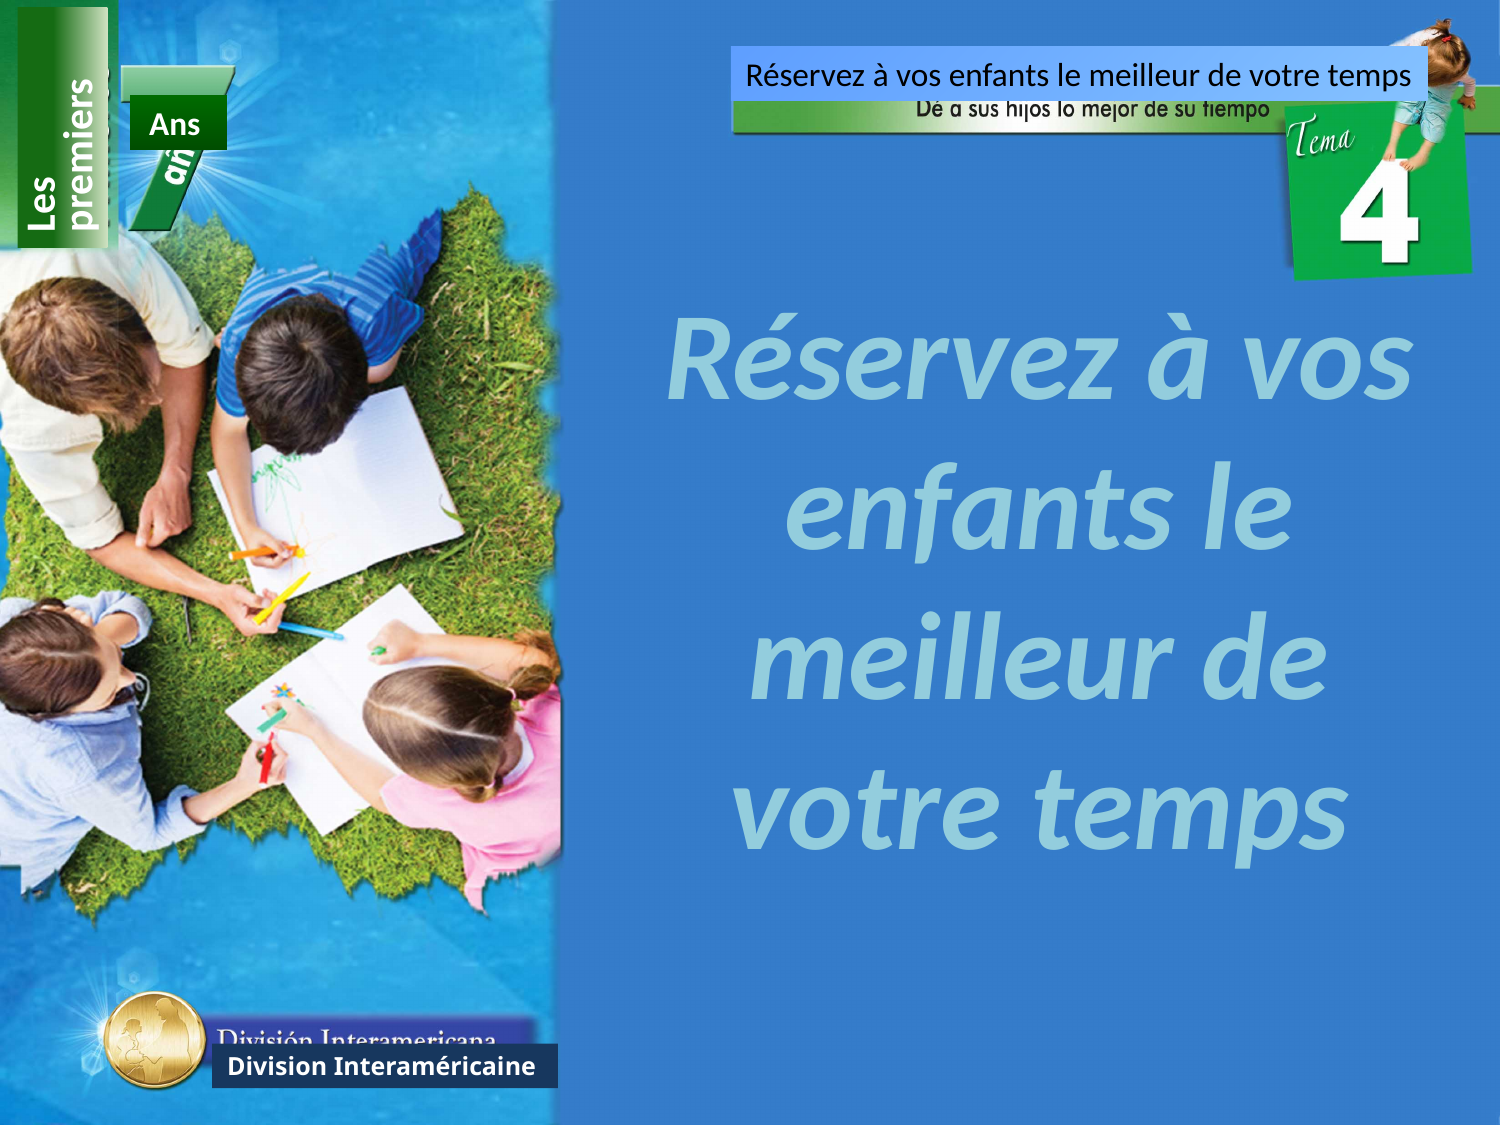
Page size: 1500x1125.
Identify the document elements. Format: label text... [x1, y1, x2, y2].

text_box Réservez à vos enfants le meilleur de votre temps [608, 267, 1471, 882]
text_box Ans [130, 95, 227, 150]
text_box Les premiers [17, 7, 108, 248]
picture [0, 0, 1500, 1125]
text_box Division Interaméricaine [212, 1043, 558, 1089]
text_box Réservez à vos enfants le meilleur de votre temps [730, 46, 1428, 101]
